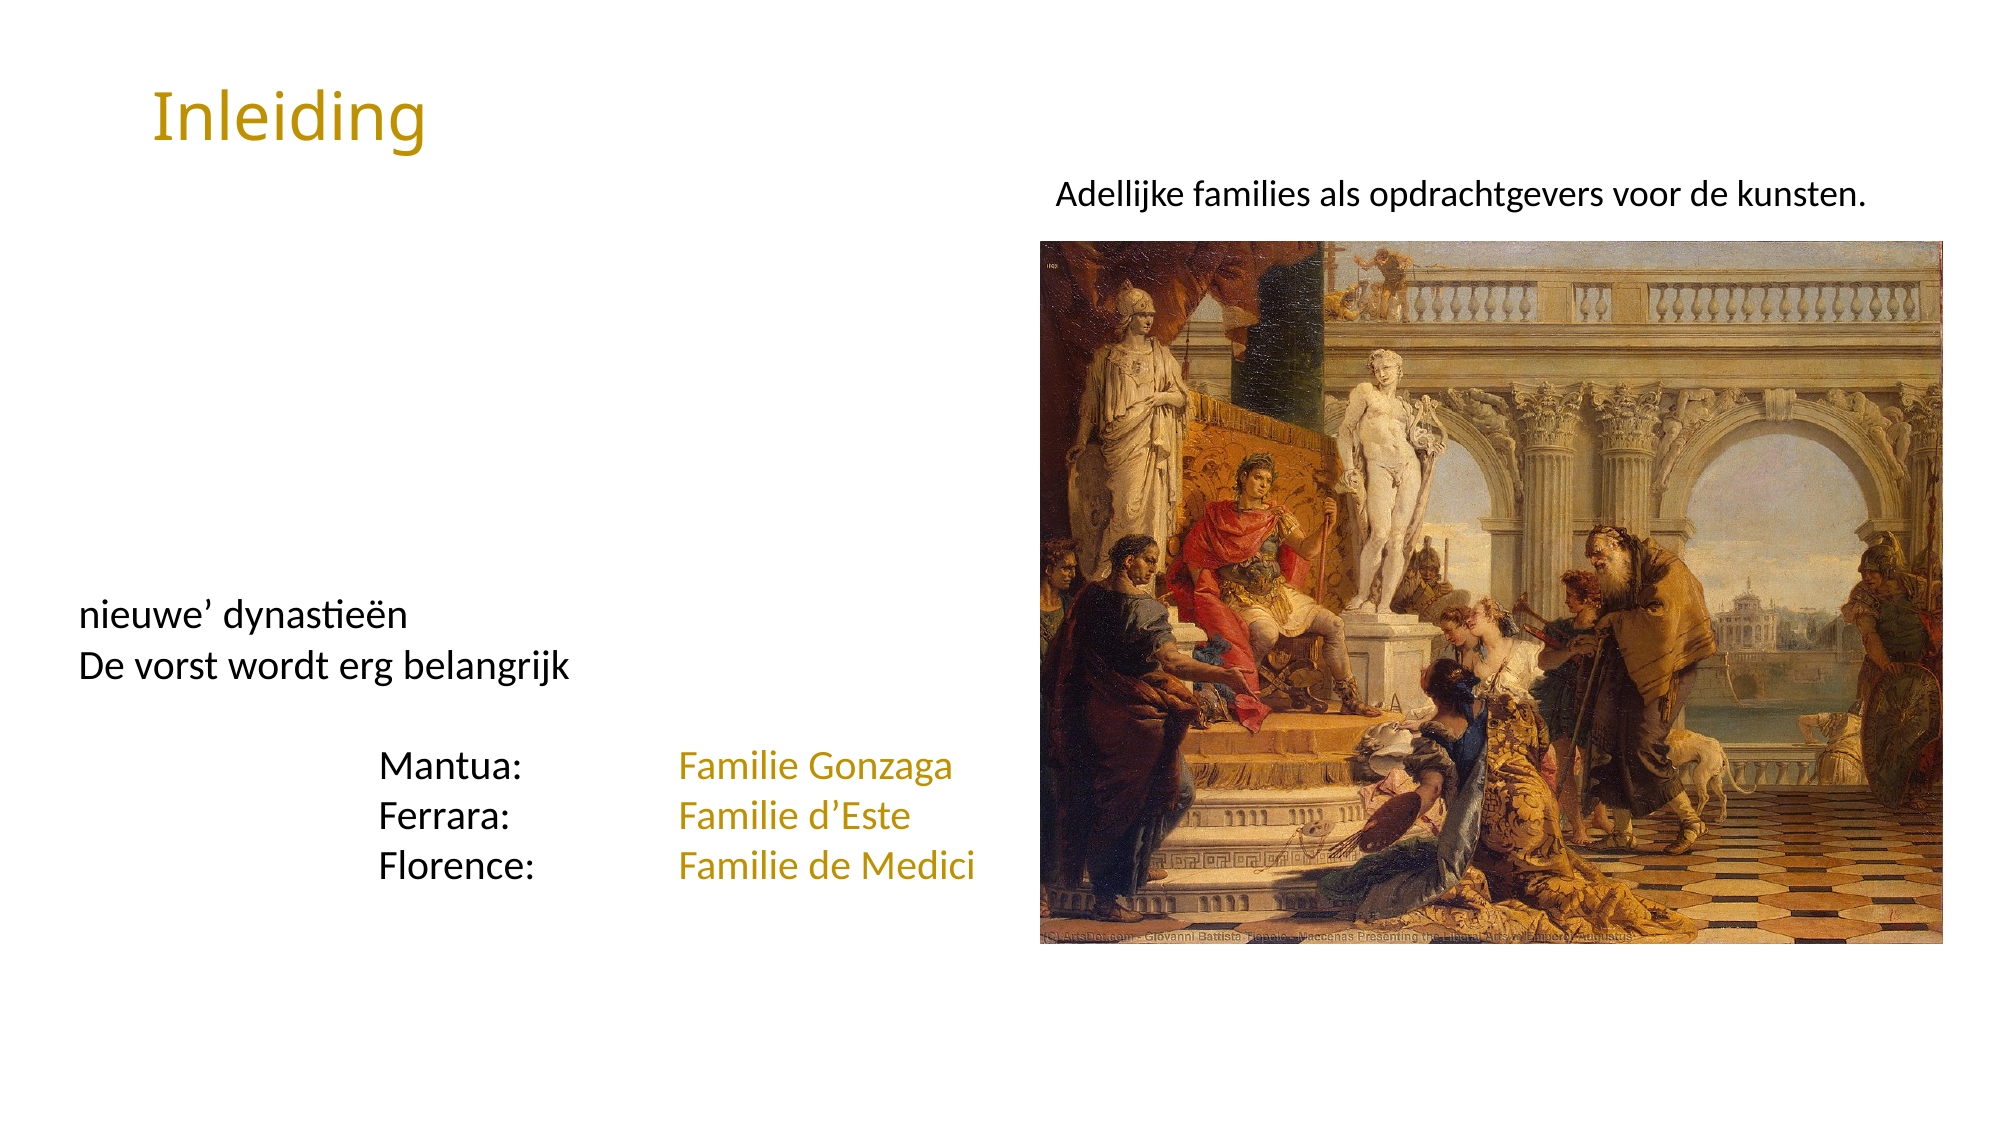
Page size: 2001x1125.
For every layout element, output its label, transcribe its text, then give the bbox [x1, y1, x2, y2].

text_box Inleiding [137, 75, 783, 162]
text_box nieuwe’ dynastieën De vorst wordt erg belangrijk Mantua: Familie Gonzaga Ferrara: Familie d’Este Florence: Familie de Medici [63, 579, 1040, 940]
text_box Adellijke families als opdrachtgevers voor de kunsten. [1040, 161, 1943, 222]
picture [1040, 241, 1943, 944]
